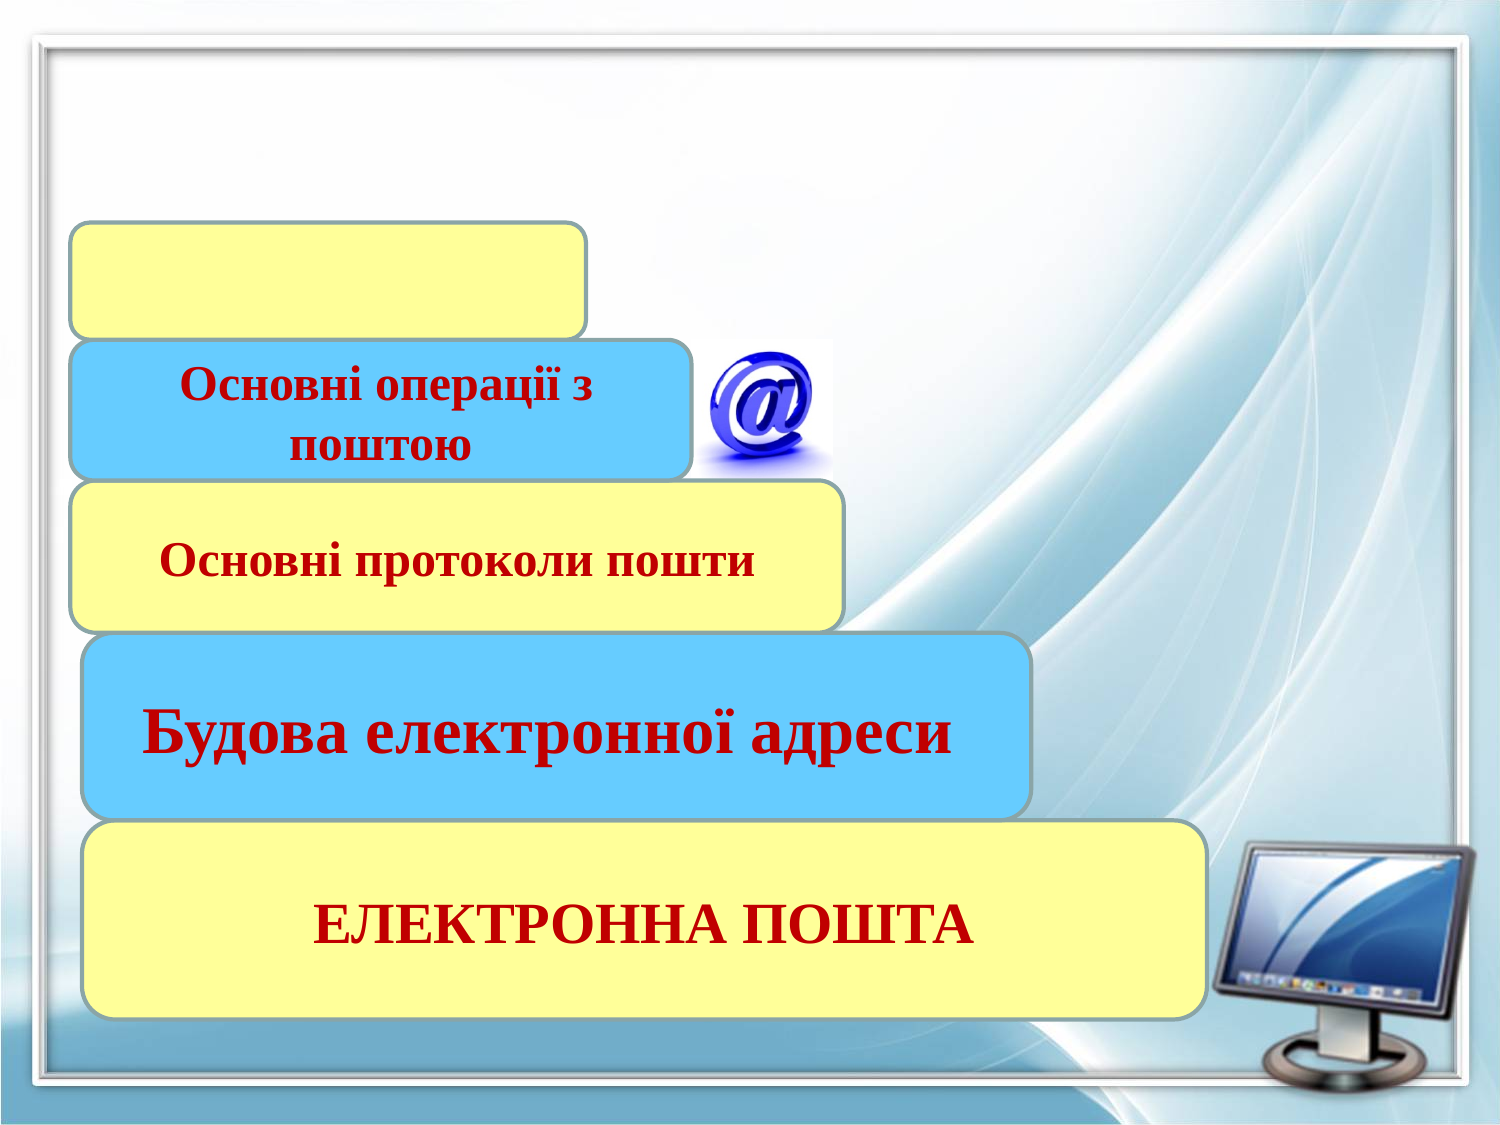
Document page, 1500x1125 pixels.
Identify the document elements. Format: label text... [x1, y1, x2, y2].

text_box [68, 220, 589, 342]
text_box Основні операції з поштою [68, 337, 686, 483]
picture [0, 0, 1500, 1125]
text_box ЕЛЕКТРОННА ПОШТА [79, 818, 1210, 1022]
text_box Будова електронної адреси [79, 630, 1034, 823]
text_box Основні протоколи пошти [68, 478, 846, 635]
